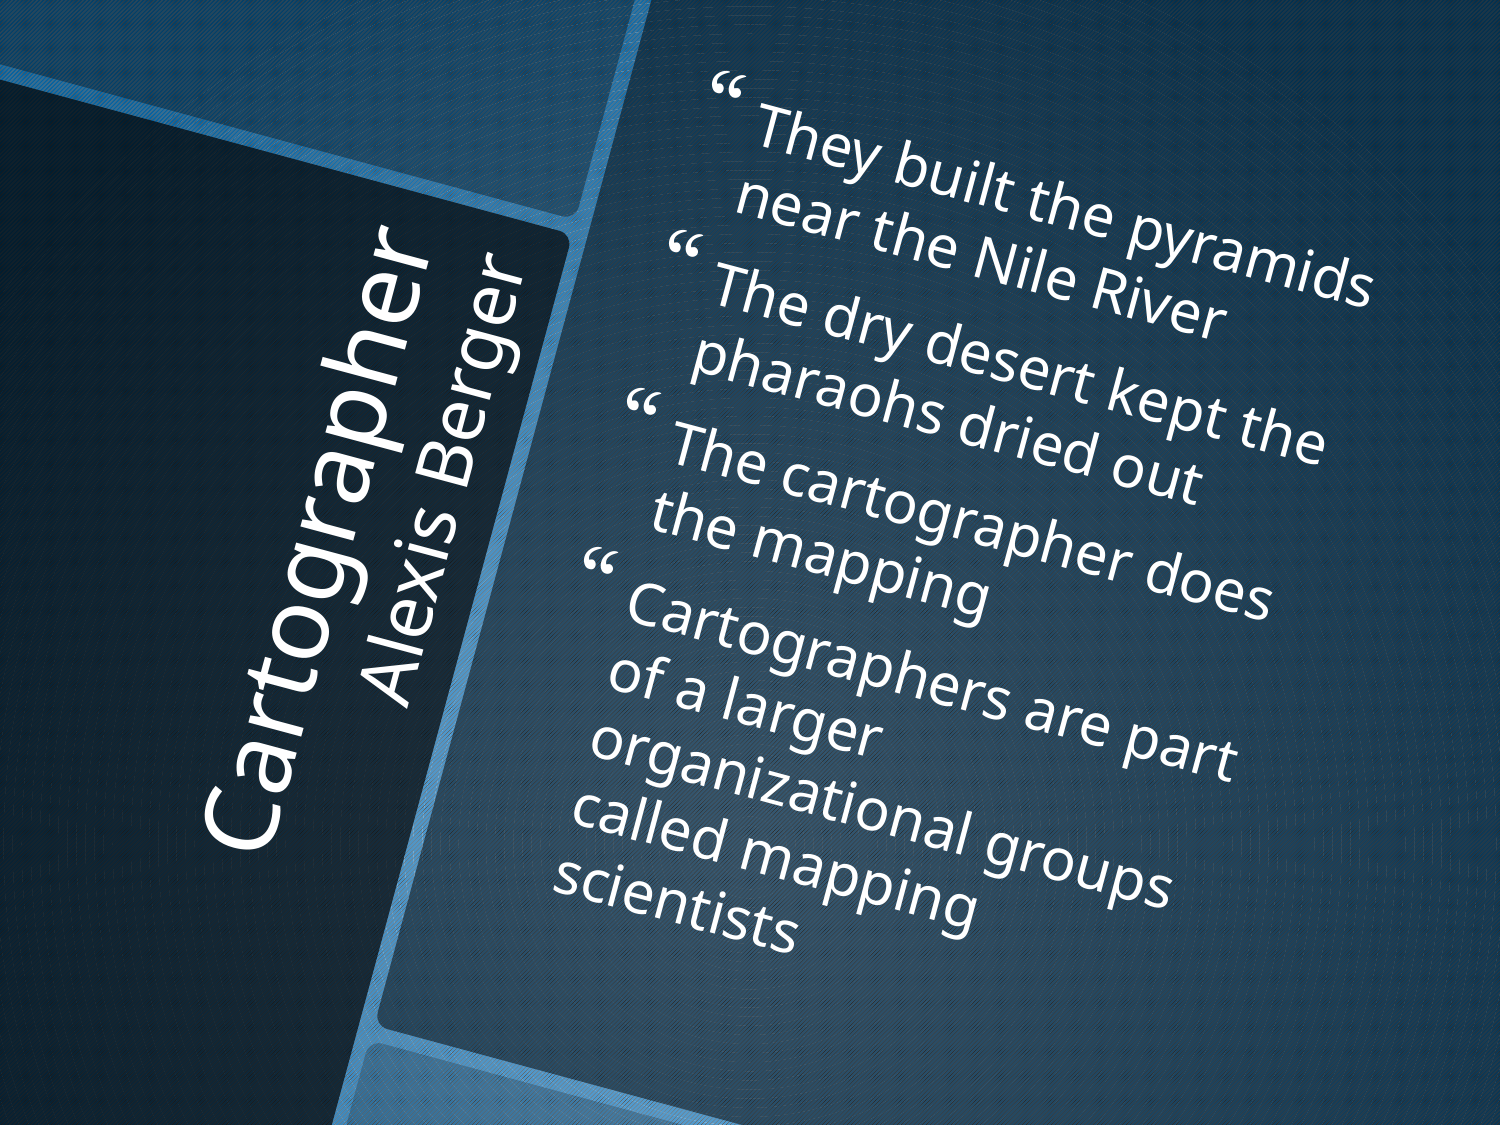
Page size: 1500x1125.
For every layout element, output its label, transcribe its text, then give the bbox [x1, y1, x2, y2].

list They built the pyramids near the Nile River The dry desert kept the pharaohs dried out The cartographer does the mapping Cartographers are part of a larger organizational groups called mapping scientists [475, 72, 1430, 1076]
title Cartographer Alexis Berger [69, 181, 554, 1056]
